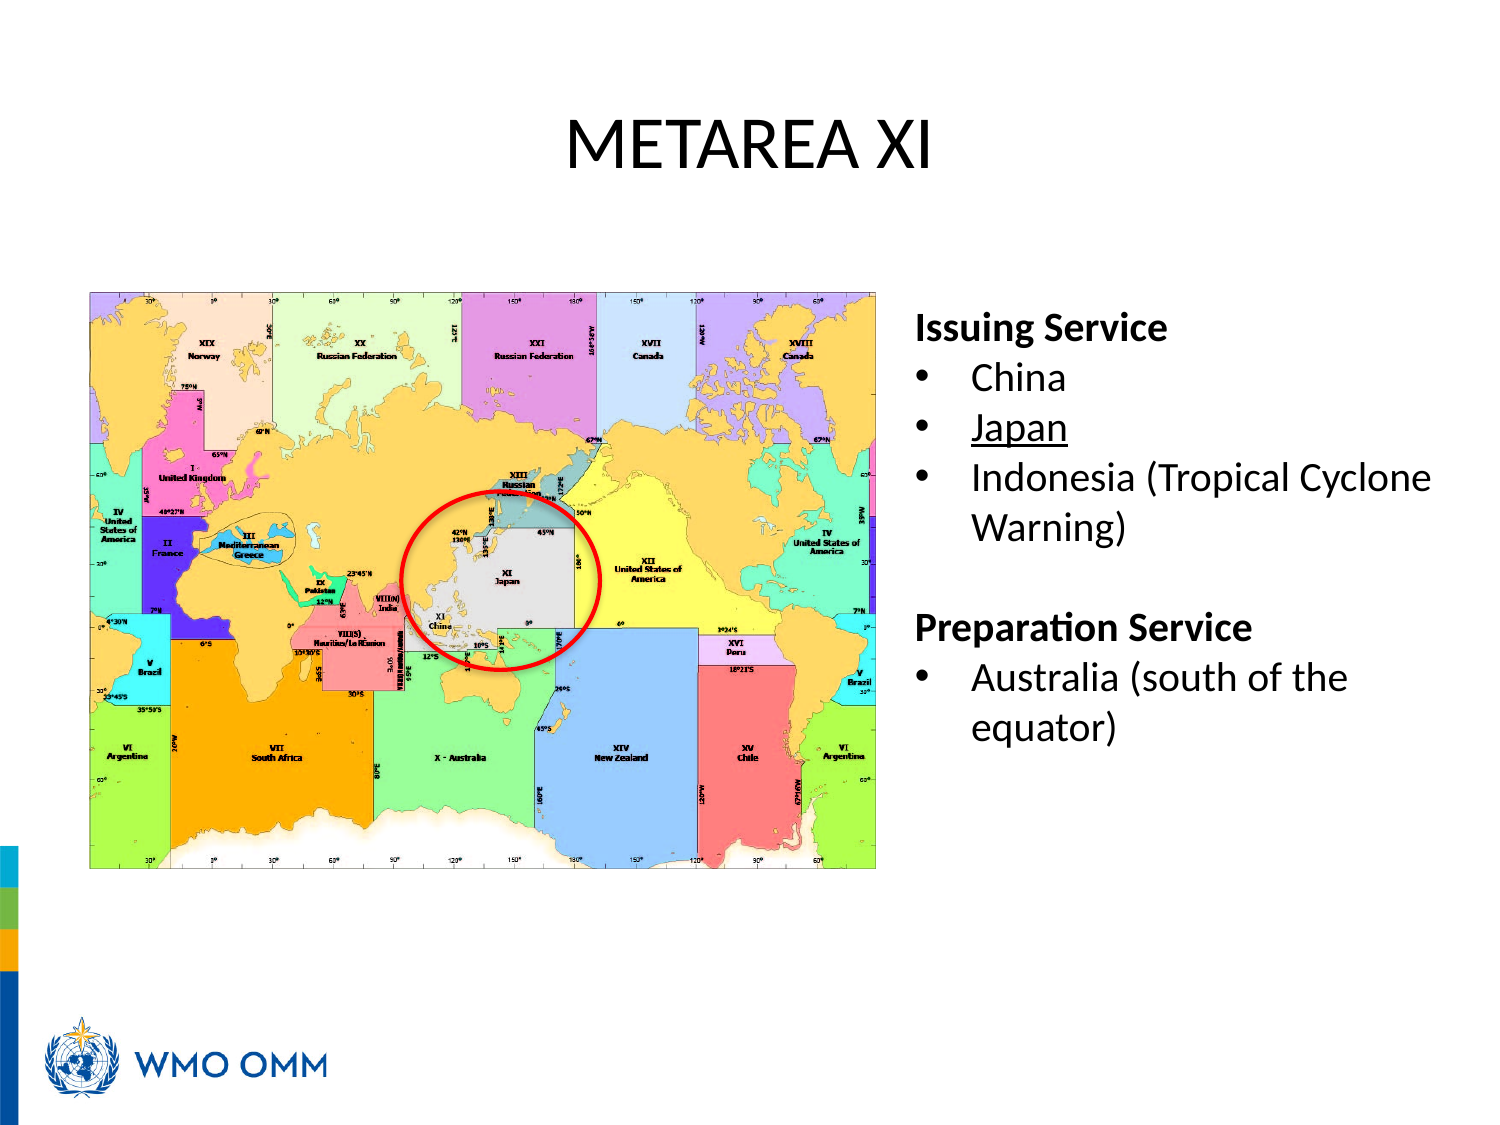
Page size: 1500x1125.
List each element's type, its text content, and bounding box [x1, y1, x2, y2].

picture [0, 292, 876, 1125]
text_box Issuing Service China Japan Indonesia (Tropical Cyclone Warning) Preparation Service Australia (south of the equator) [899, 292, 1450, 758]
title METAREA XI [75, 45, 1425, 233]
